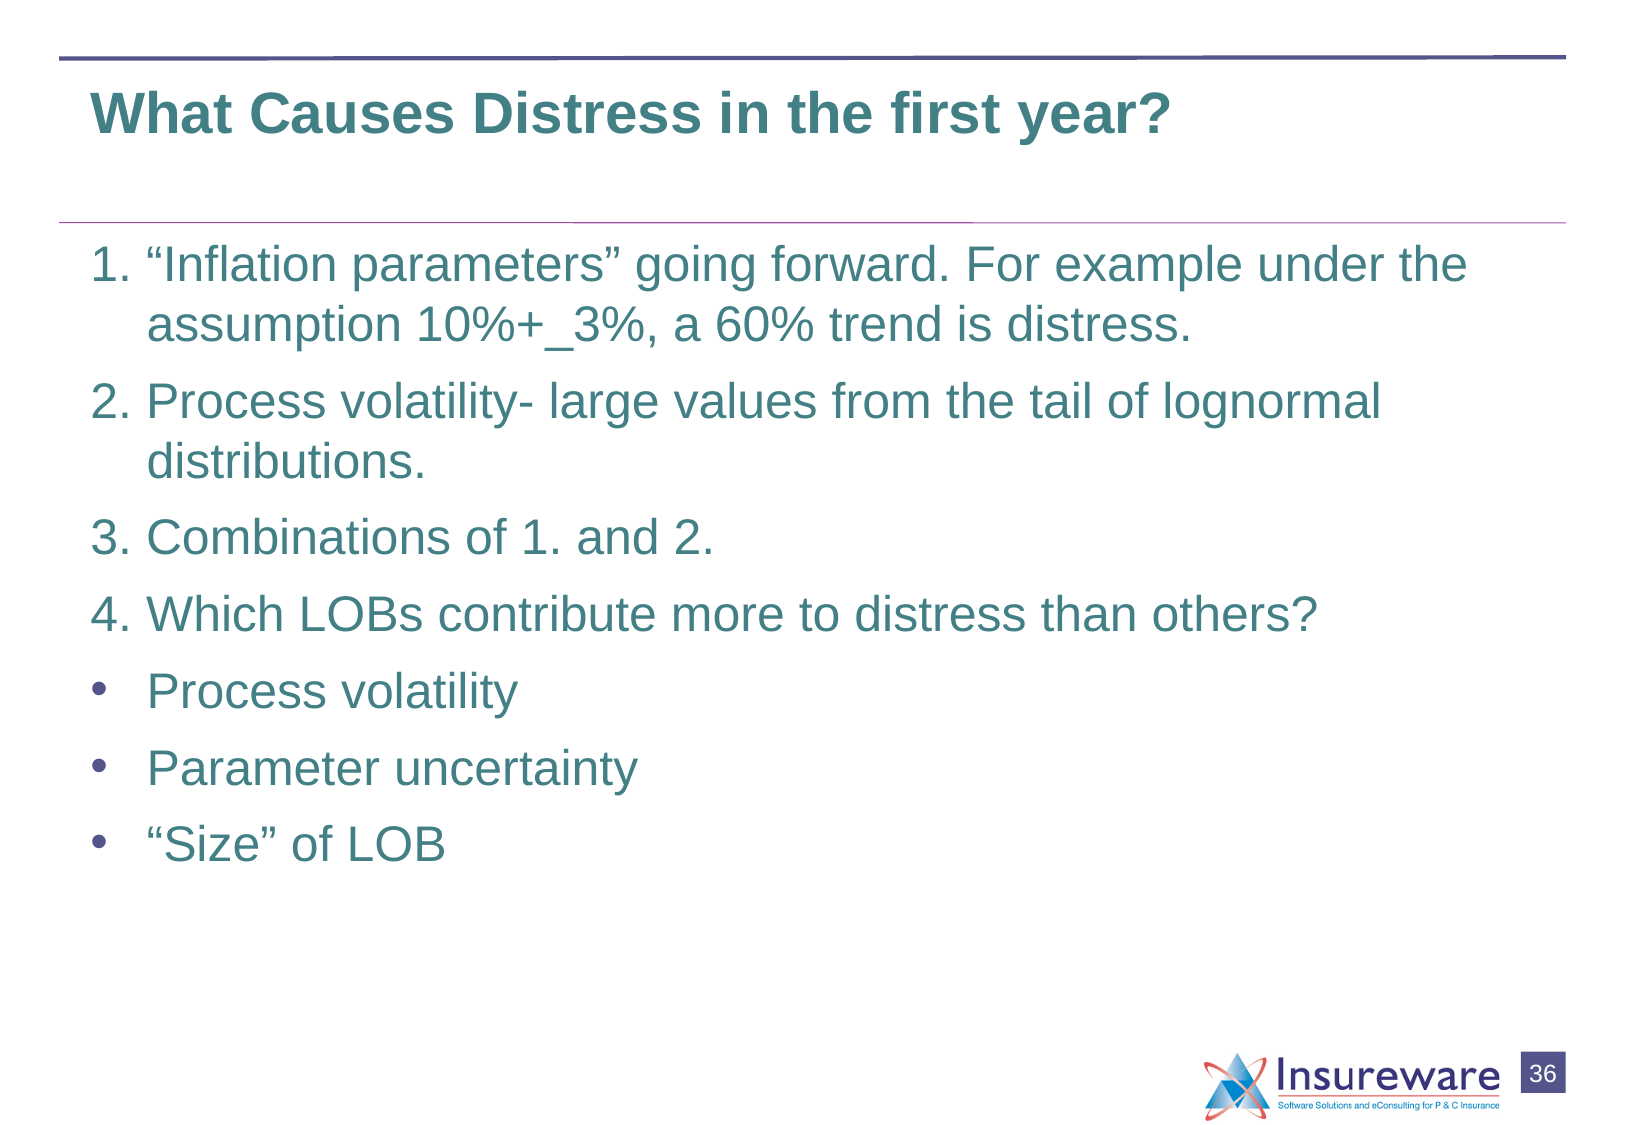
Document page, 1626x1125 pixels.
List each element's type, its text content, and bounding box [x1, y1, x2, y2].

list 1. “Inflation parameters” going forward. For example under the assumption 10%+_3%, a 60% trend is distress. 2. Process volatility- large values from the tail of lognormal distributions. 3. Combinations of 1. and 2. 4. Which LOBs contribute more to distress than others? Process volatility Parameter uncertainty “Size” of LOB [90, 231, 1568, 1006]
picture [1202, 1052, 1500, 1122]
title What Causes Distress in the first year? [90, 79, 1568, 204]
slide_number 35 [1520, 1051, 1566, 1093]
